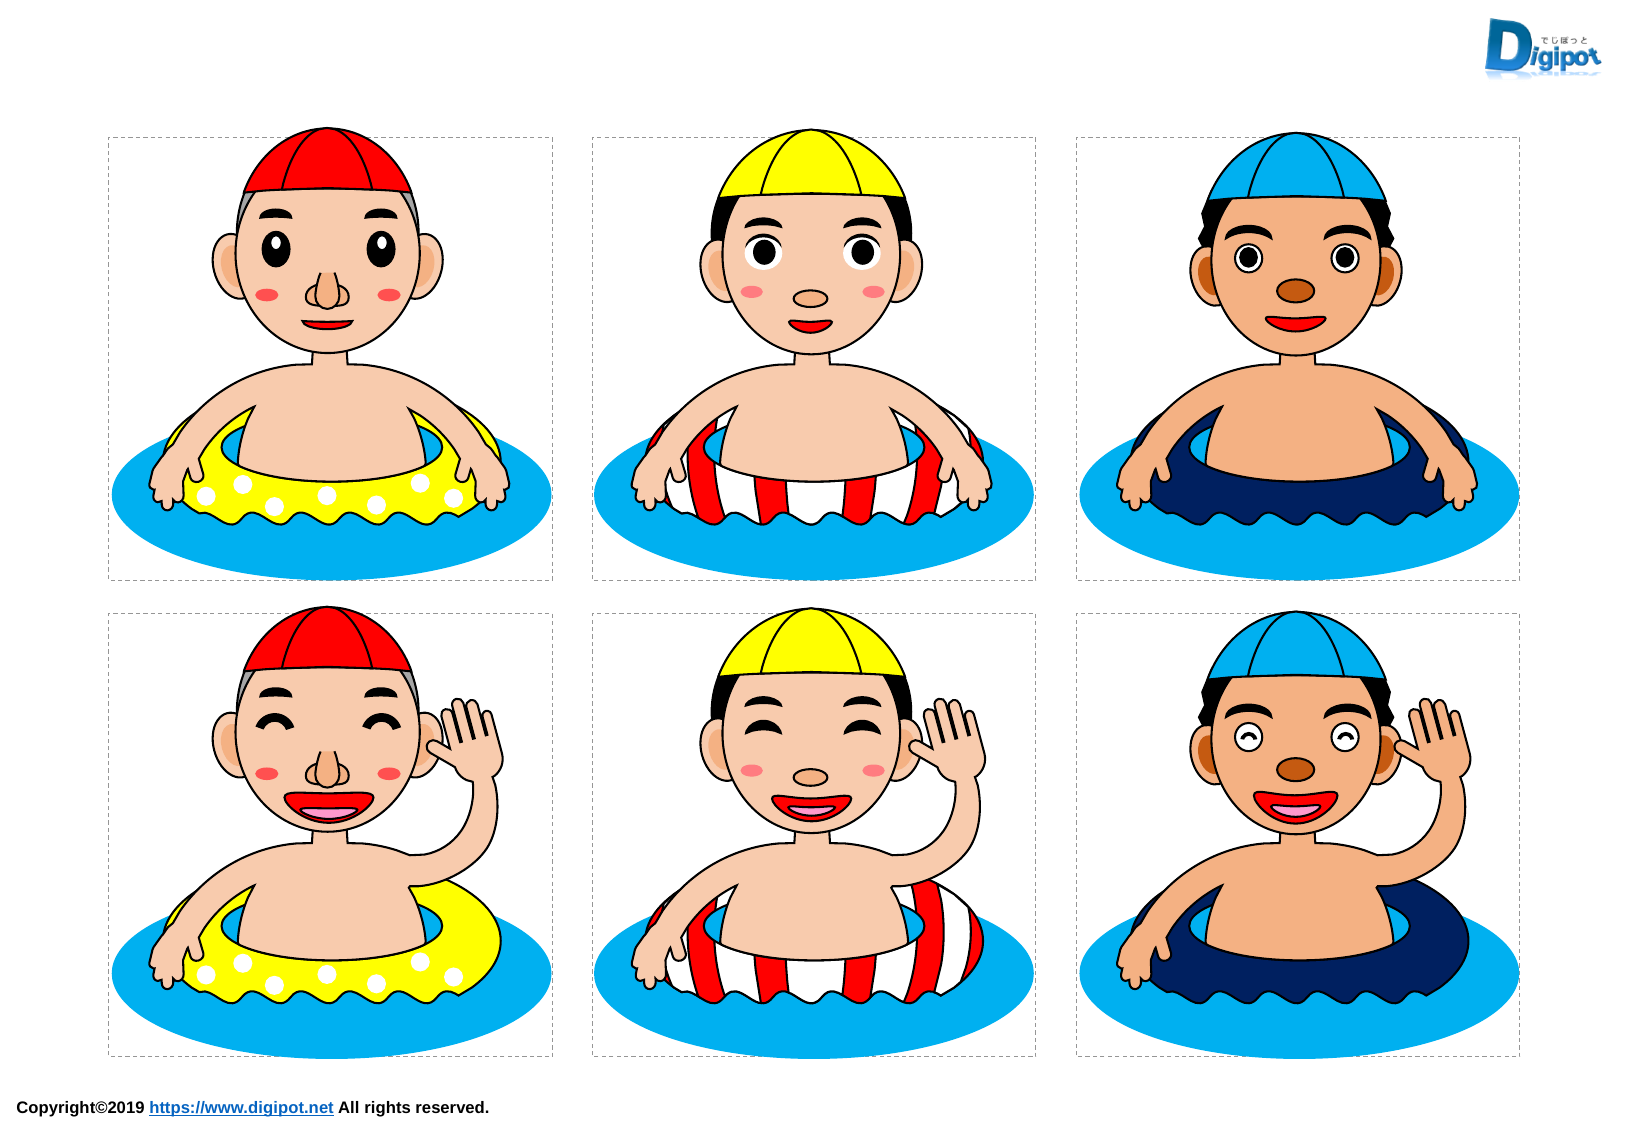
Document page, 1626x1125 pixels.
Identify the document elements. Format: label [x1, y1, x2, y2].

text_box [111, 606, 552, 1059]
text_box [1079, 132, 1520, 581]
text_box [594, 608, 1034, 1059]
text_box [111, 127, 552, 581]
text_box [594, 129, 1034, 581]
text_box [1079, 611, 1520, 1059]
picture [1485, 18, 1602, 82]
